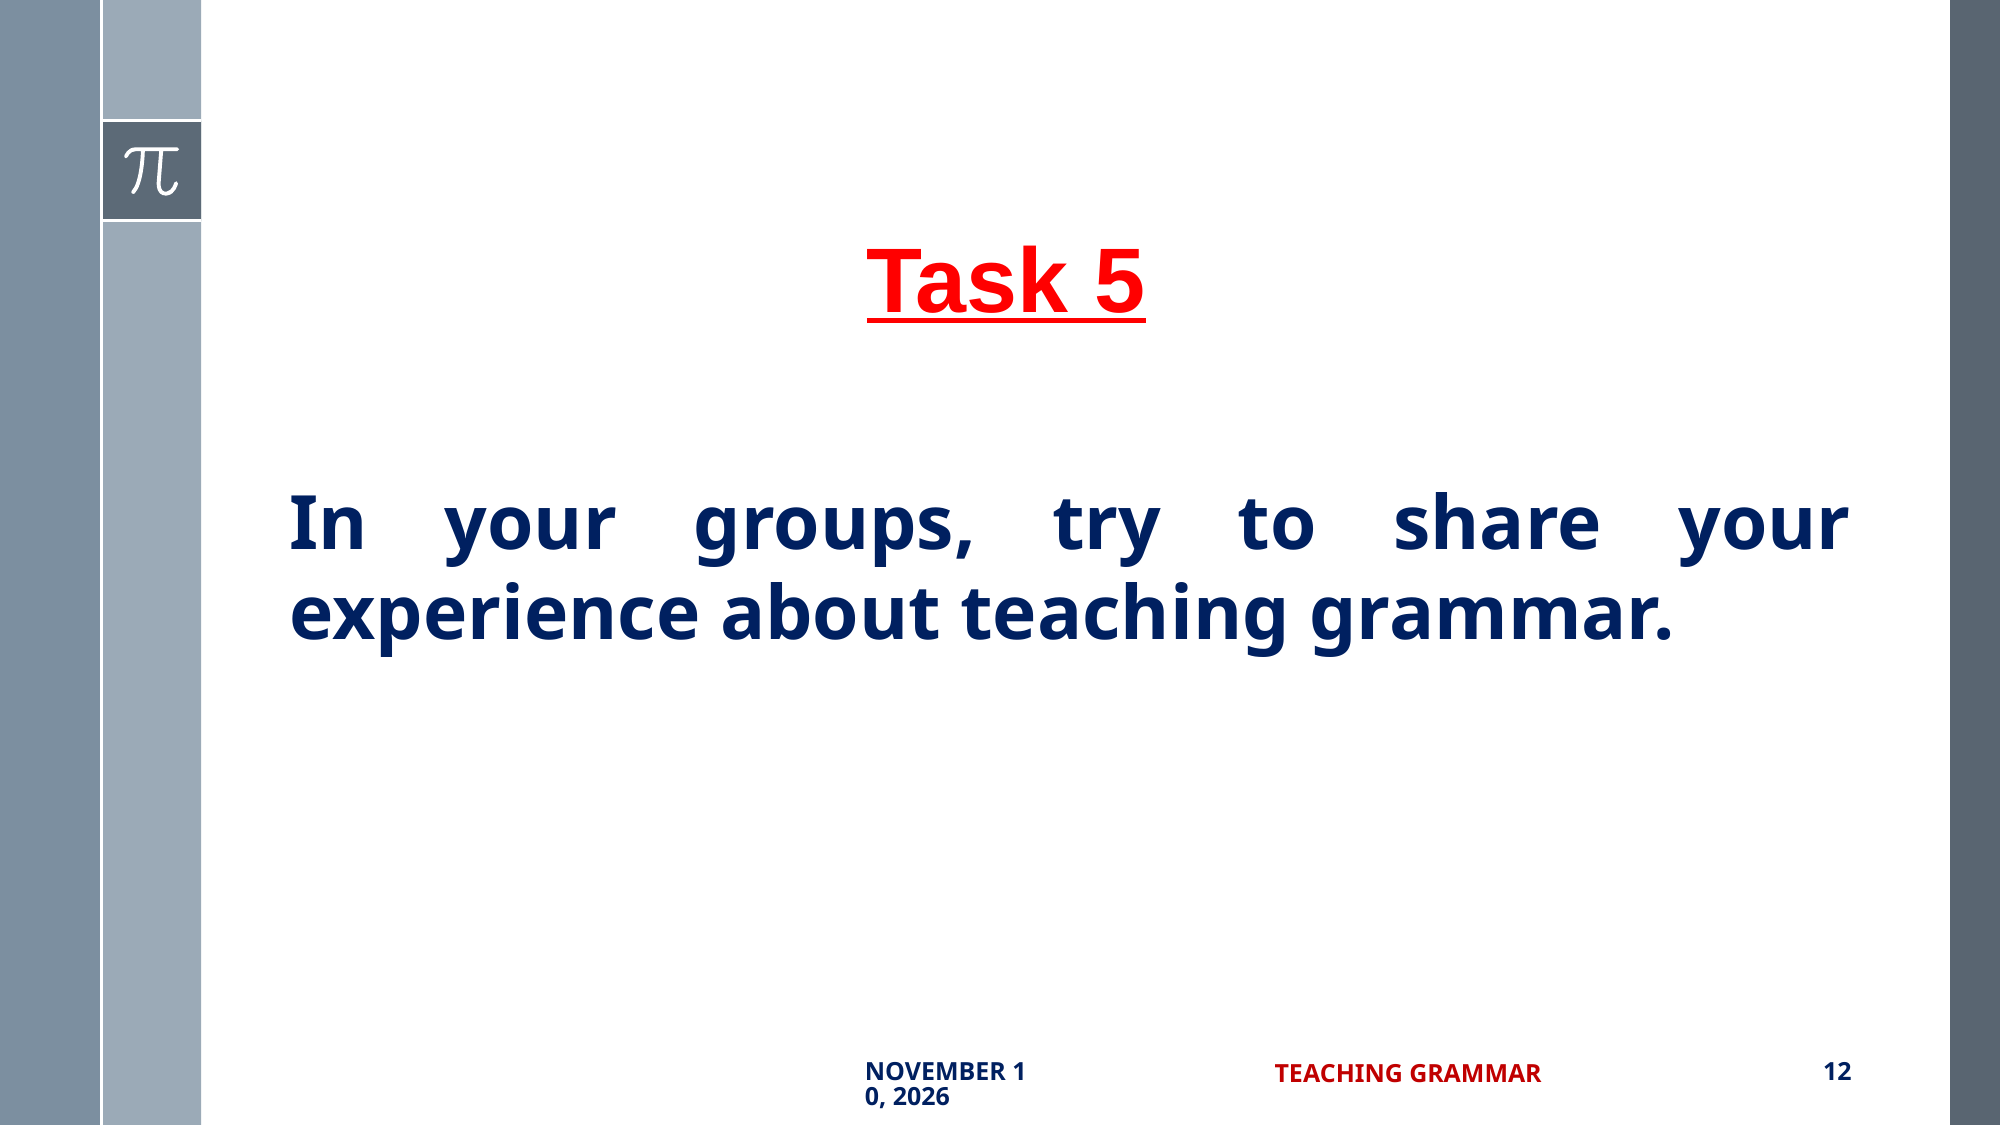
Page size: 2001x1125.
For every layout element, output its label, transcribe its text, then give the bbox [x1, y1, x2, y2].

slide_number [849, 1042, 1050, 1103]
slide_number 12 [1766, 1042, 1867, 1103]
text_box In your groups, try to share your experience about teaching grammar. [274, 467, 1867, 663]
text_box Task 5 [824, 226, 1188, 341]
footer Teaching Grammar [1082, 1042, 1735, 1103]
